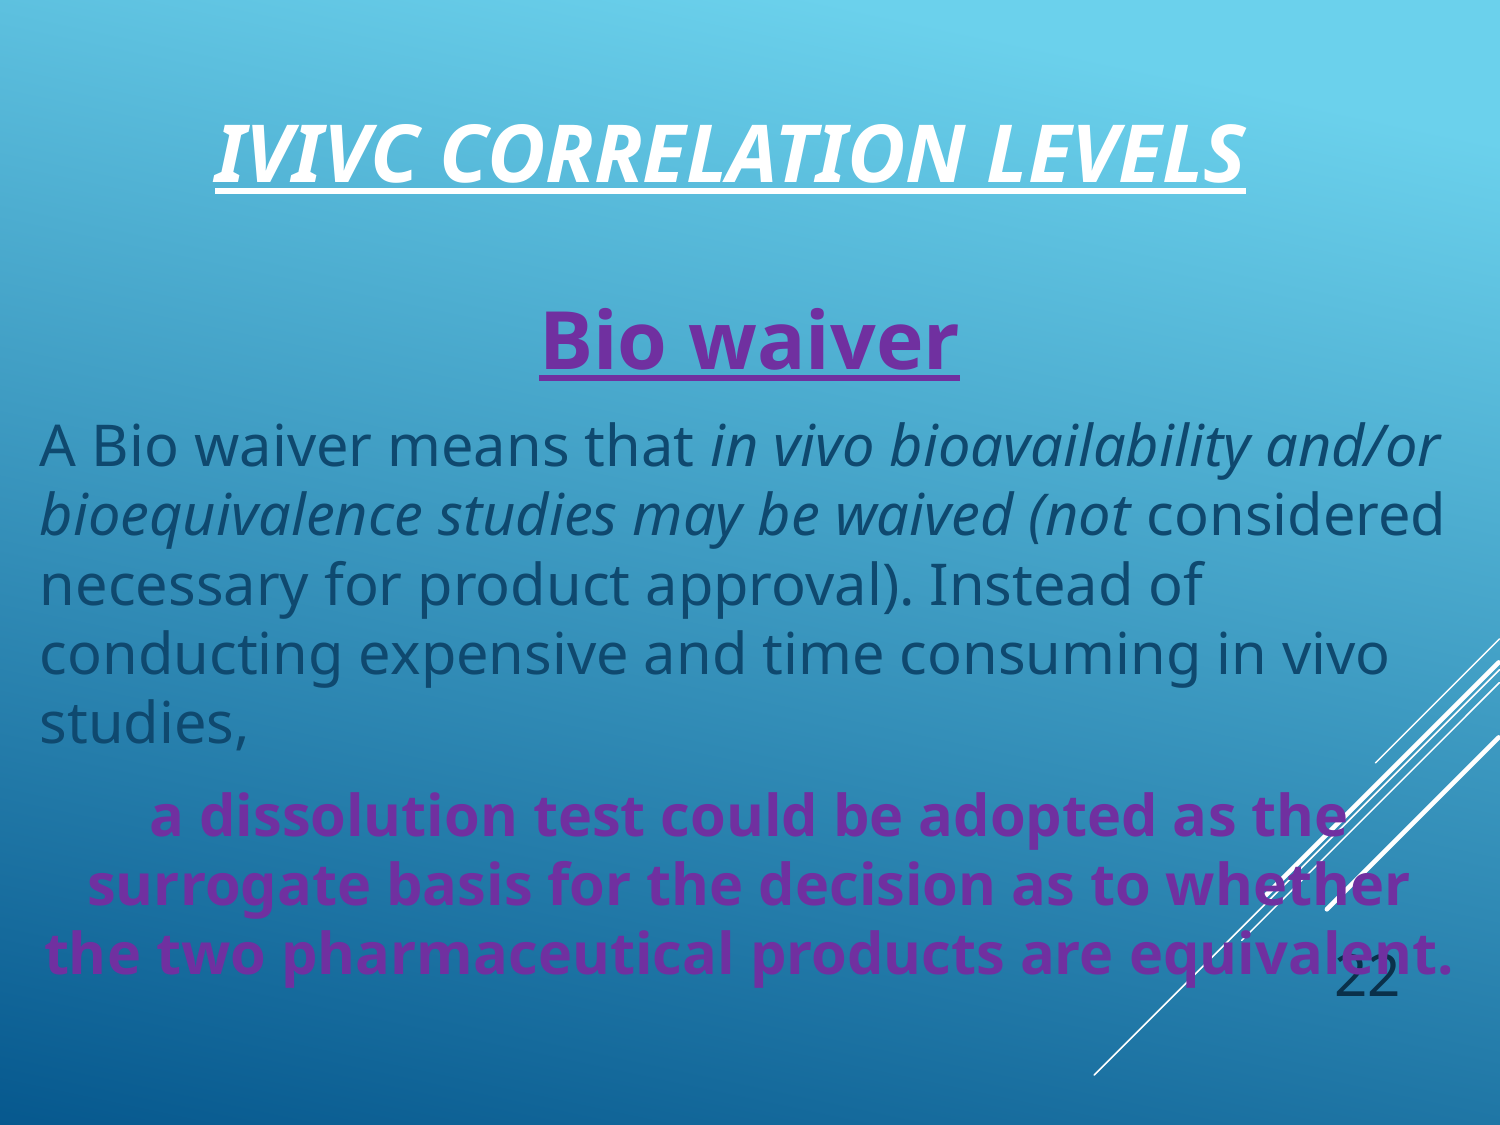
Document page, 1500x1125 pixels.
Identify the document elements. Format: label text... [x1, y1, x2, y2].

slide_number 22 [1275, 915, 1416, 1025]
title IVIVC CORRELATION LEVELS [200, 50, 1276, 249]
list Bio waiver A Bio waiver means that in vivo bioavailability and/or bioequivalence studies may be waived (not considered necessary for product approval). Instead of conducting expensive and time consuming in vivo studies, a dissolution test could be adopted as the surrogate basis for the decision as to whether the two pharmaceutical products are equivalent. [24, 249, 1475, 1025]
